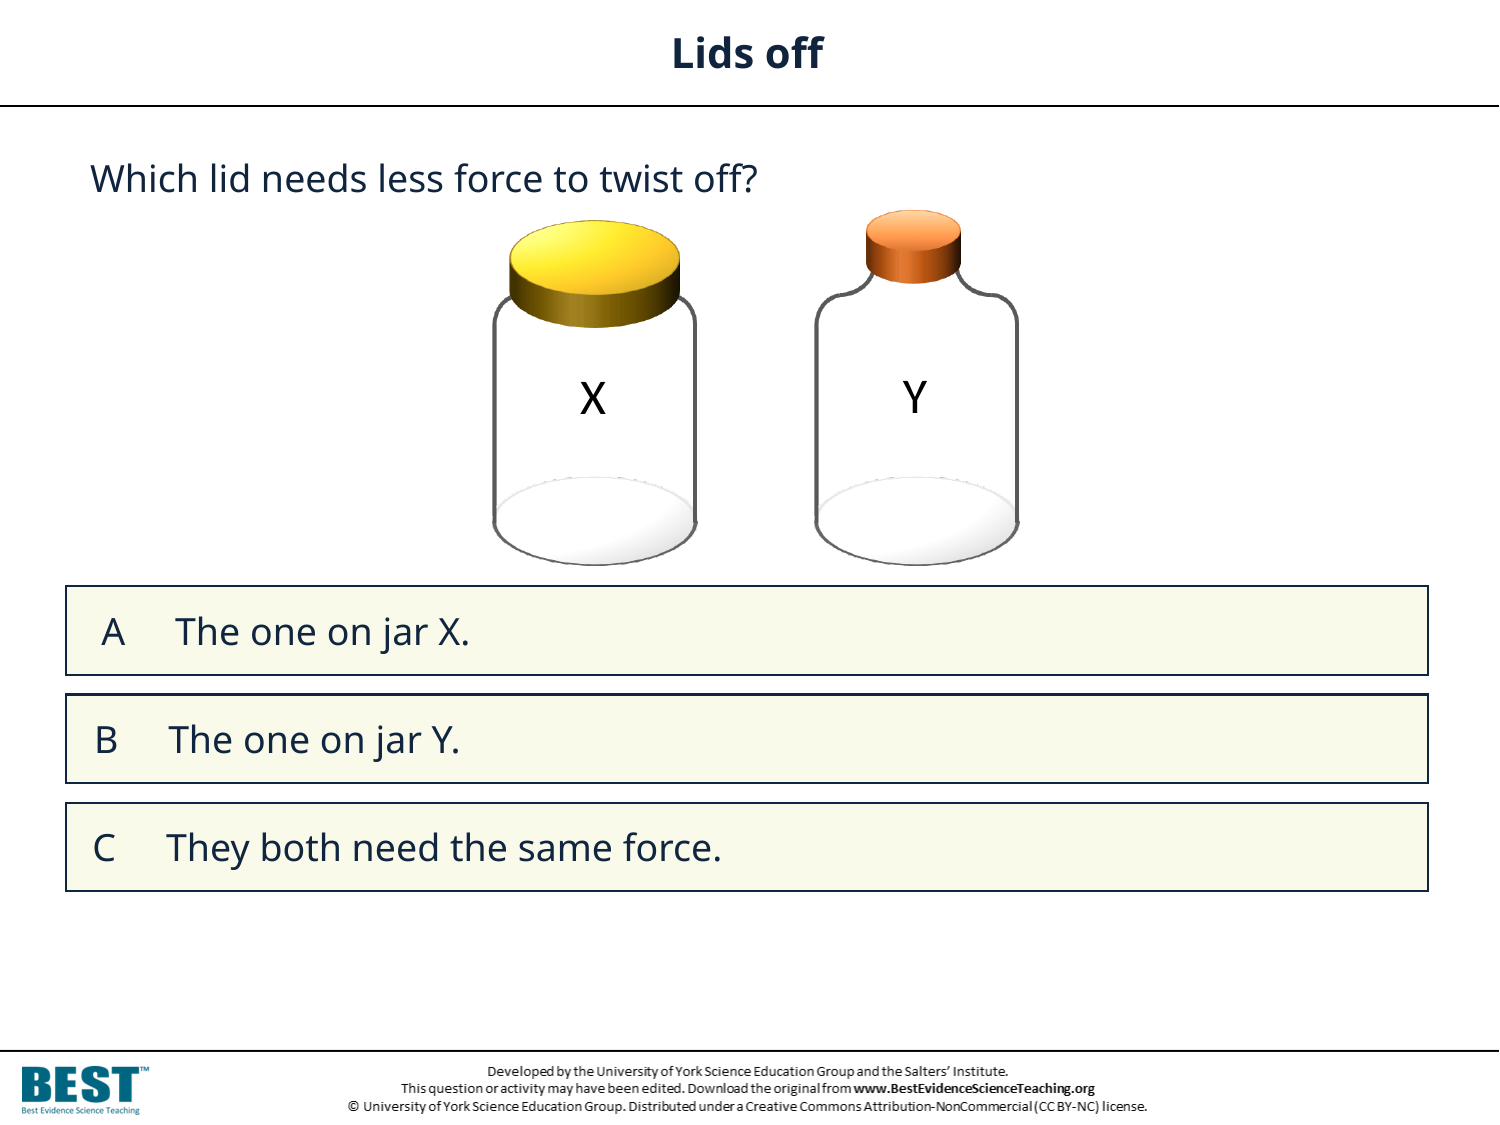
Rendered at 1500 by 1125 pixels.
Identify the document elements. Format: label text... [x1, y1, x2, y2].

picture [0, 105, 1500, 1125]
text_box Lids off [23, 4, 1471, 99]
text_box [490, 208, 1021, 567]
